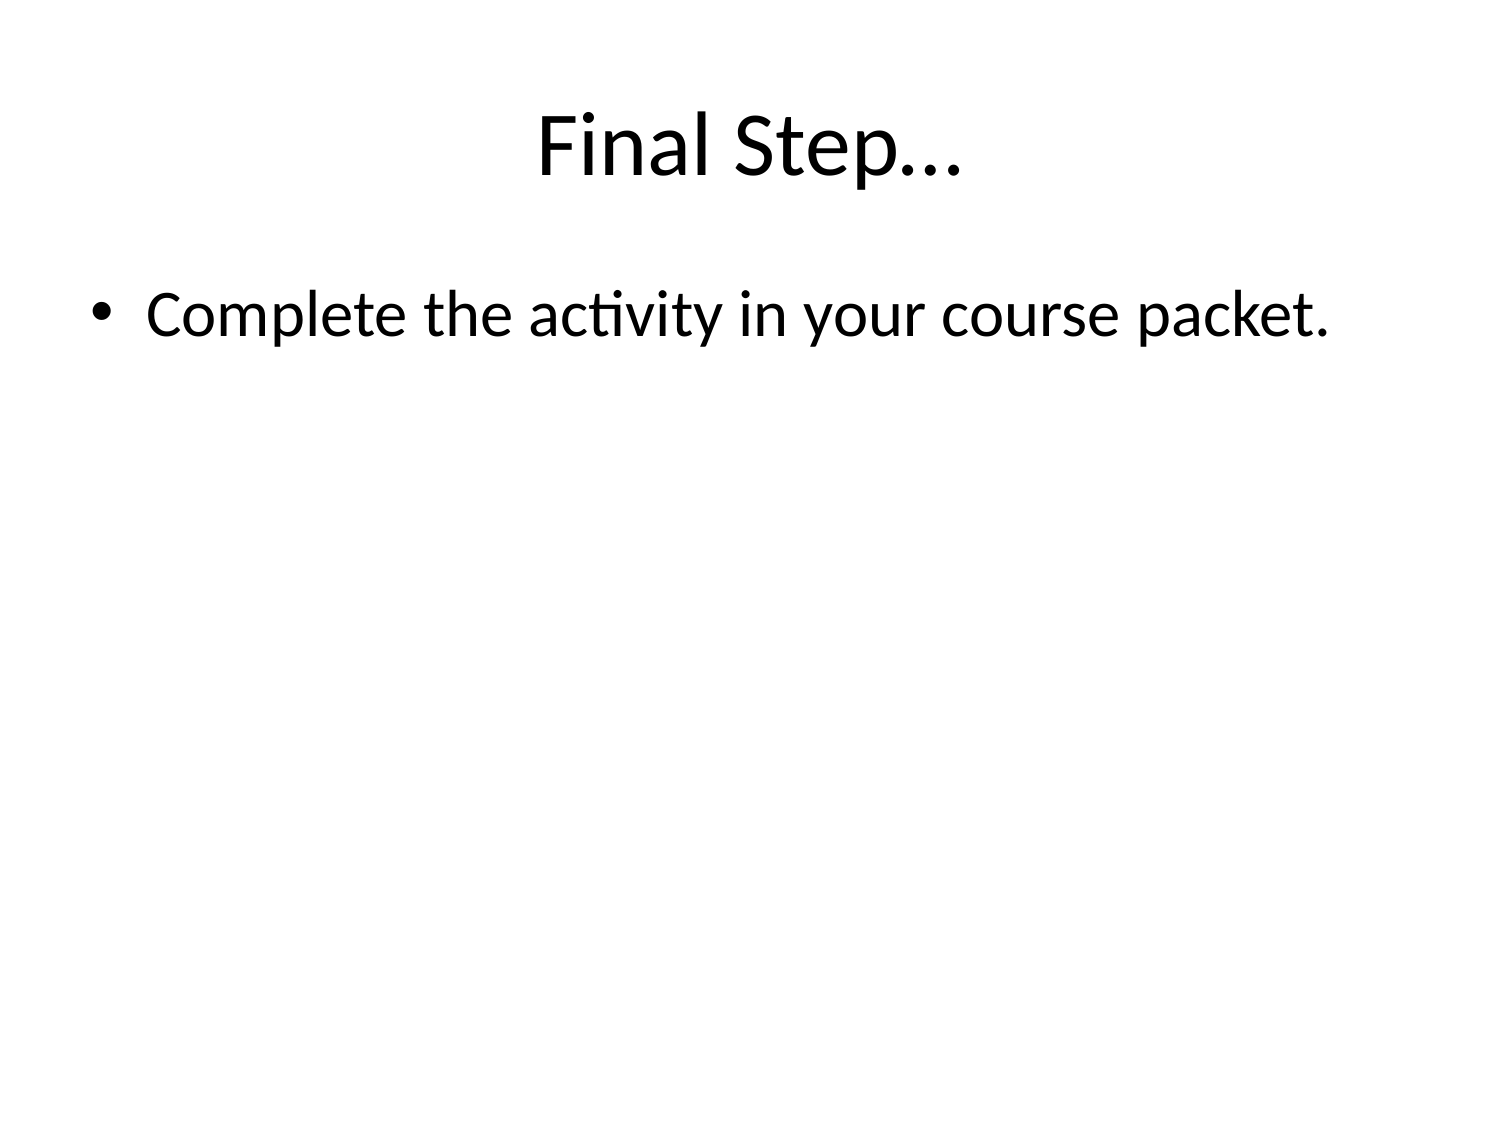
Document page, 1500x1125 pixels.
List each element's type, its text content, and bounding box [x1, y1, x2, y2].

title Final Step… [74, 44, 1426, 233]
list Complete the activity in your course packet. [74, 262, 1426, 1006]
